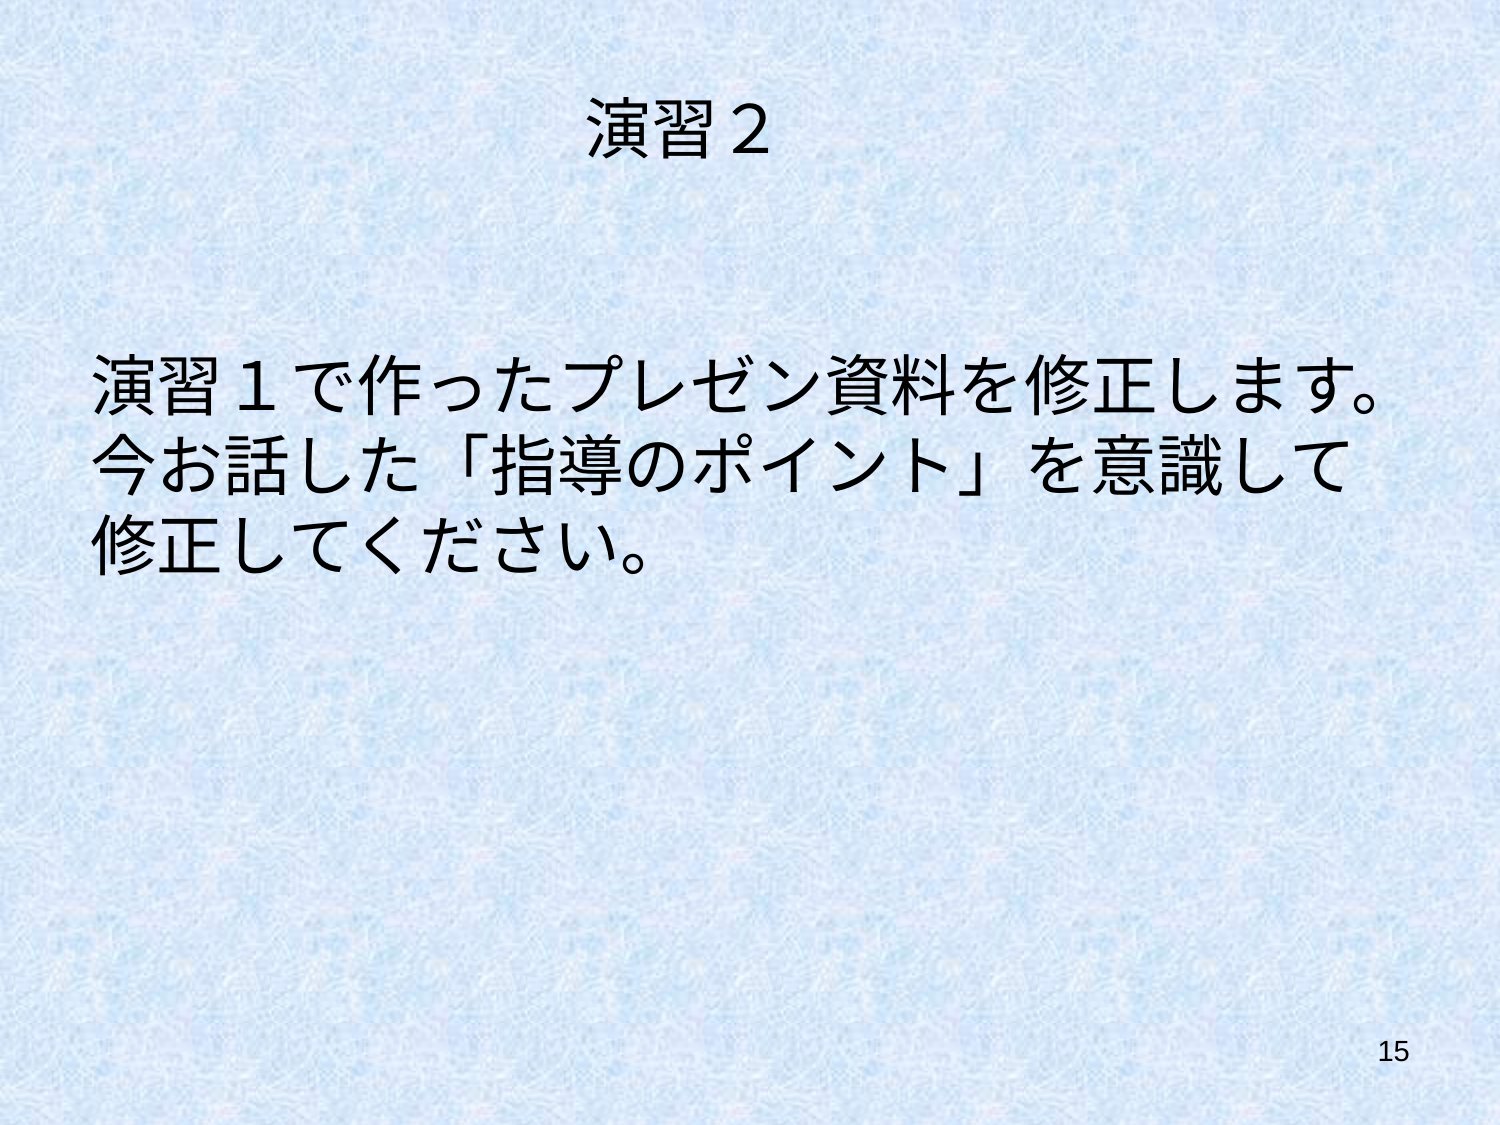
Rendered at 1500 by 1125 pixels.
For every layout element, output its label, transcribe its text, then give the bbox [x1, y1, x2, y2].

slide_number 15 [1074, 1024, 1426, 1103]
title 演習１で作ったプレゼン資料を修正します。 今お話した「指導のポイント」を意識して修正してください。 [75, 224, 1438, 863]
picture [0, 0, 1500, 1125]
text_box 演習２ [562, 79, 807, 175]
